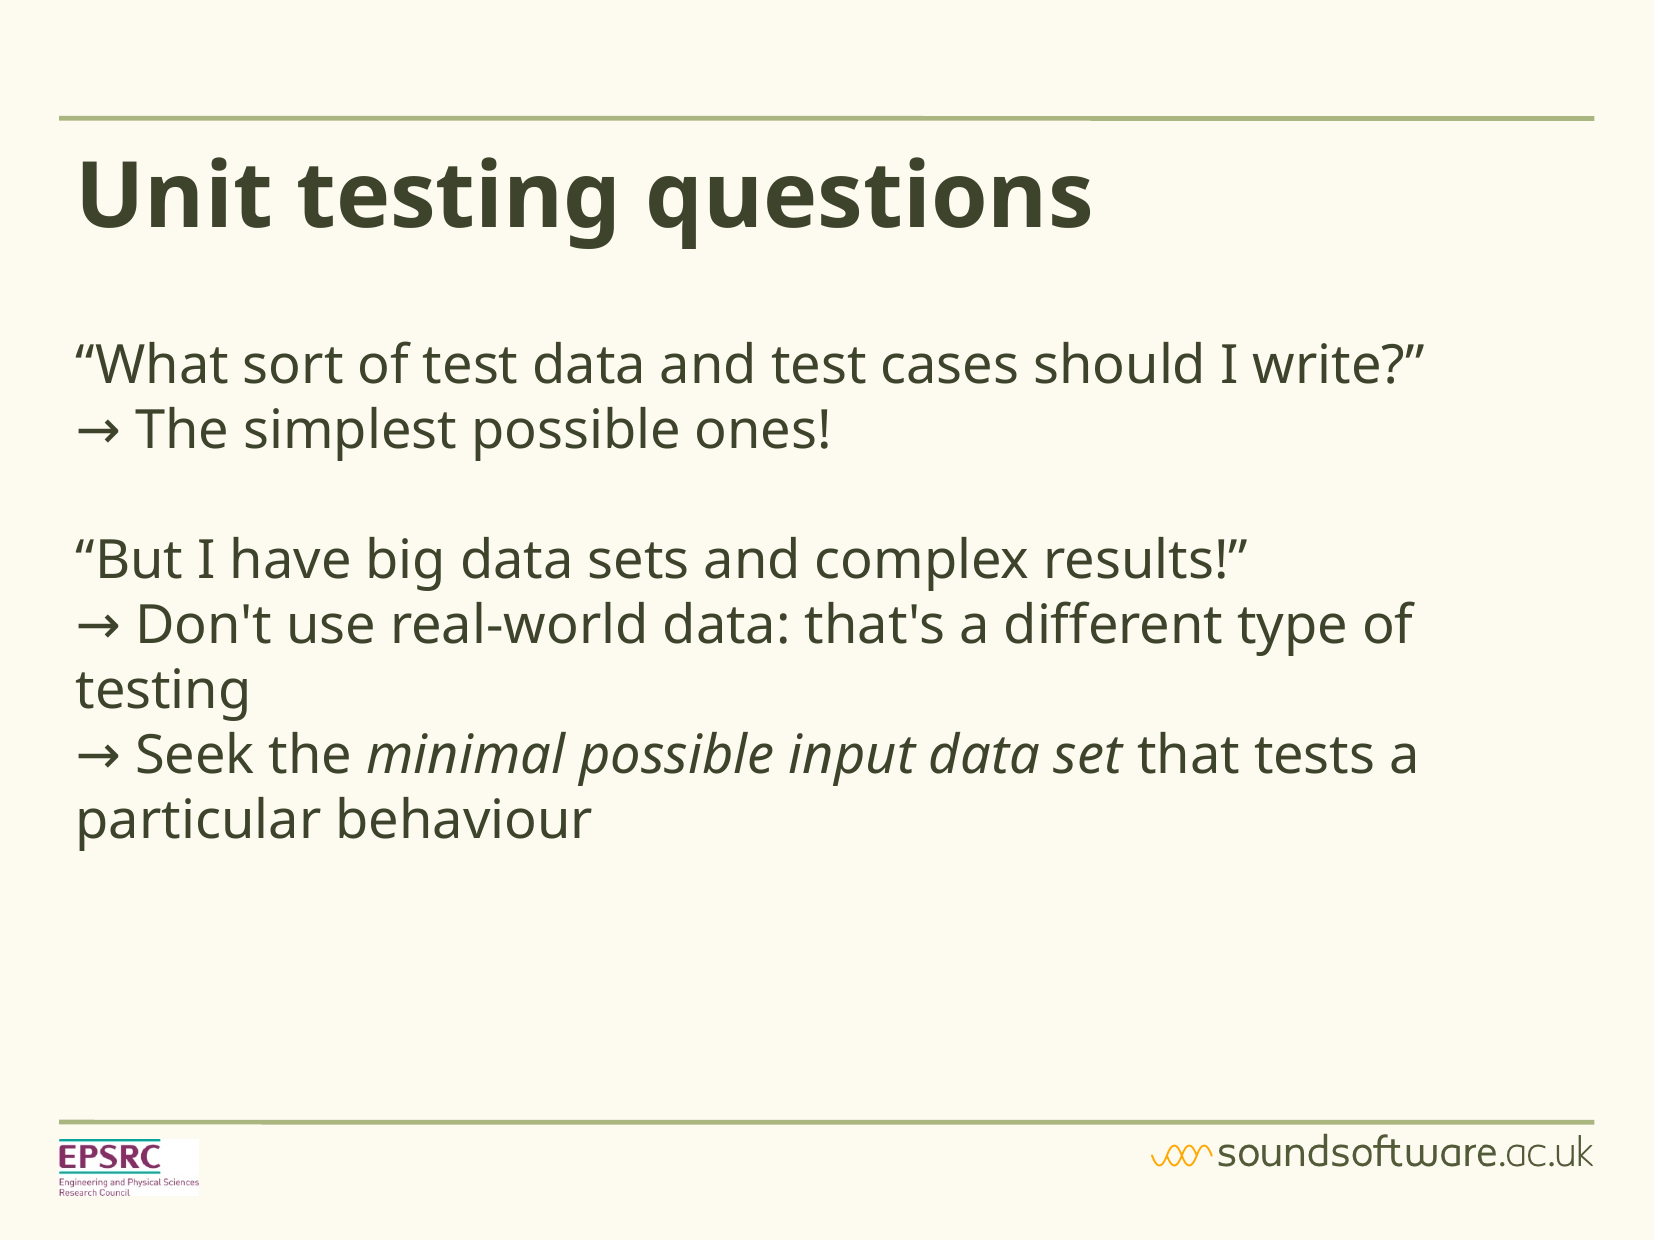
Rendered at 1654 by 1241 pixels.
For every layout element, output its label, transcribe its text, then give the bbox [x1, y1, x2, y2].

picture [59, 1139, 199, 1196]
text_box “What sort of test data and test cases should I write?” → The simplest possible ones! “But I have big data sets and complex results!” → Don't use real-world data: that's a different type of testing → Seek the minimal possible input data set that tests a particular behaviour [59, 321, 1592, 1138]
text_box Unit testing questions [59, 118, 1592, 264]
picture [1151, 1133, 1593, 1167]
